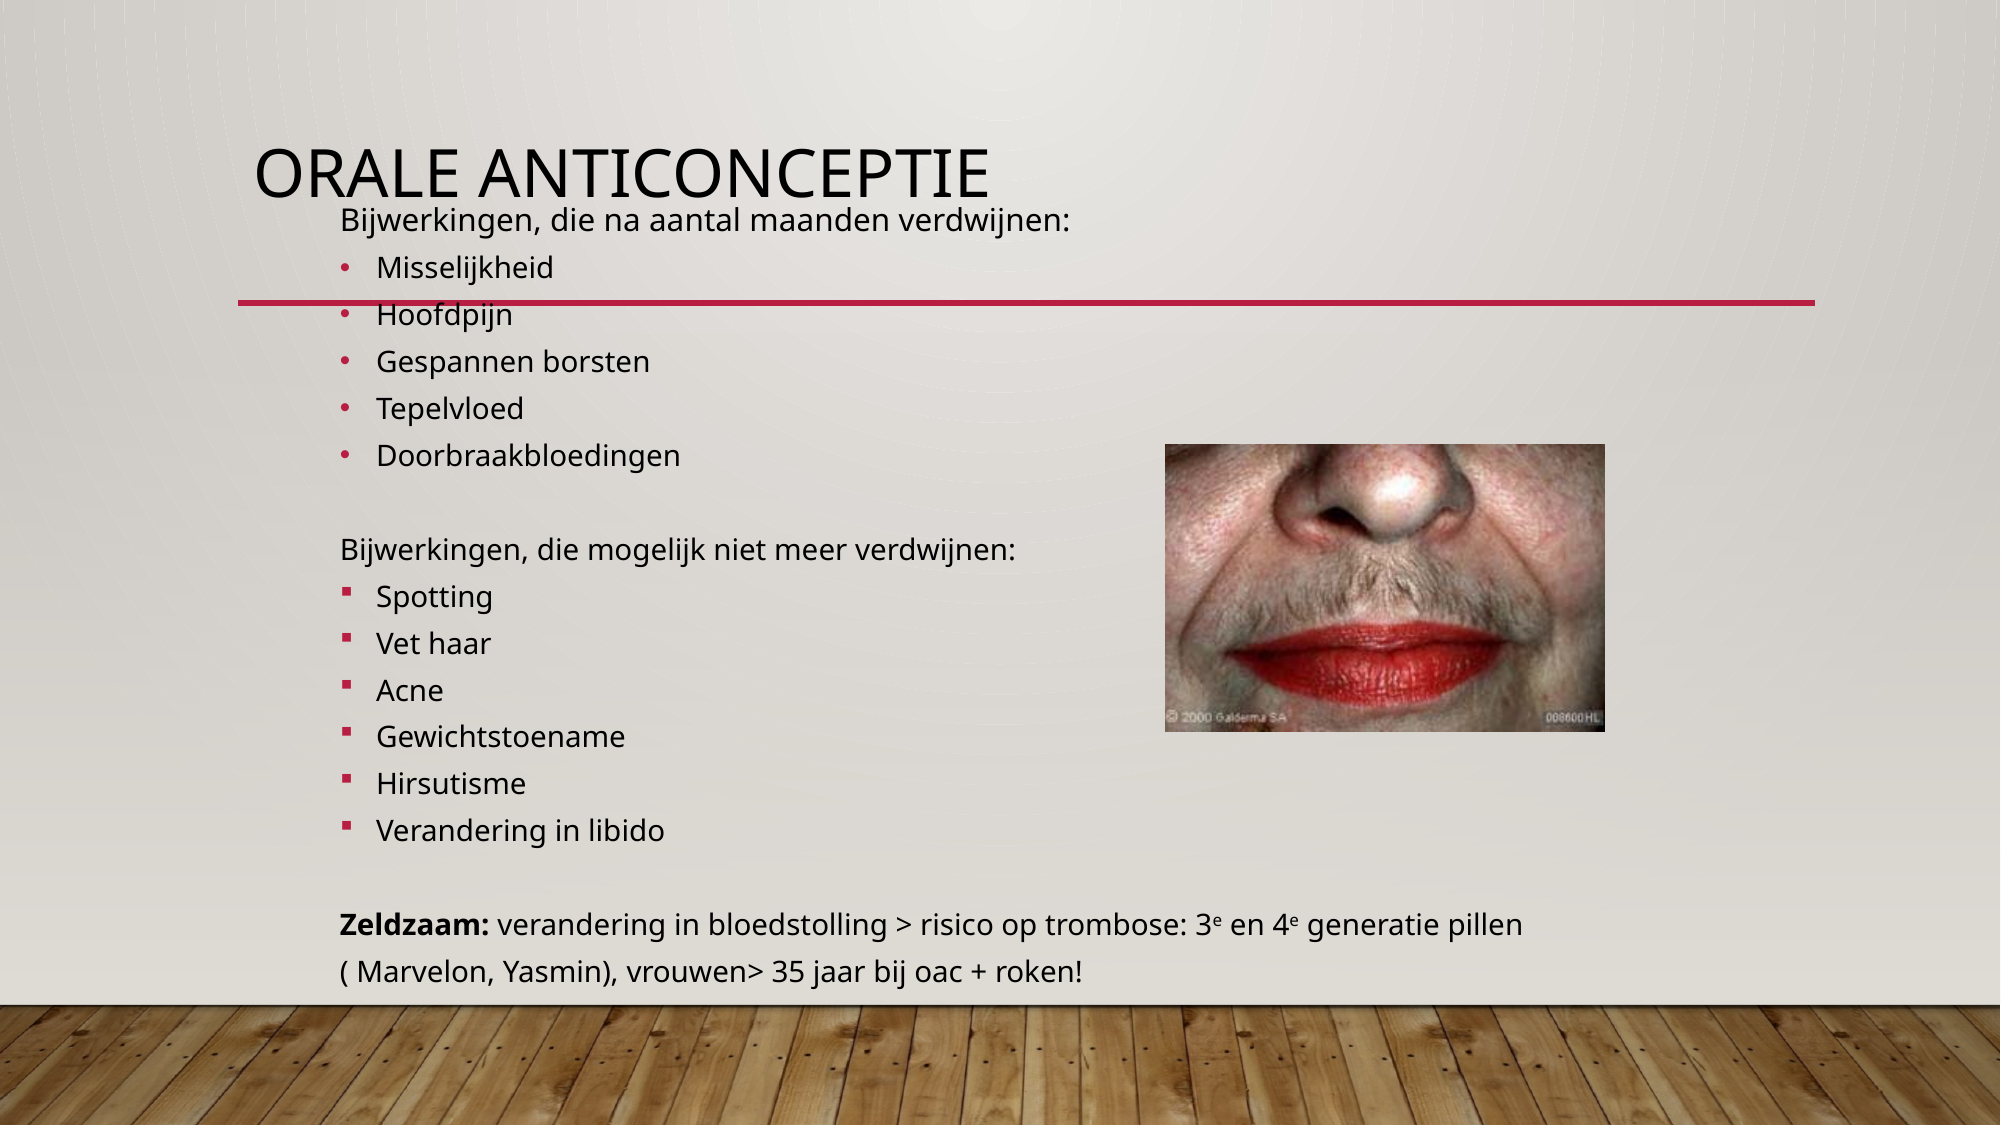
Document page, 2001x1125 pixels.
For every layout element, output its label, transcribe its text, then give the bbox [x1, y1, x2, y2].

list Bijwerkingen, die na aantal maanden verdwijnen: Misselijkheid Hoofdpijn Gespannen borsten Tepelvloed Doorbraakbloedingen Bijwerkingen, die mogelijk niet meer verdwijnen: Spotting Vet haar Acne Gewichtstoename Hirsutisme Verandering in libido Zeldzaam: verandering in bloedstolling > risico op trombose: 3e en 4e generatie pillen ( Marvelon, Yasmin), vrouwen> 35 jaar bij oac + roken! [324, 200, 1675, 1094]
picture [0, 1005, 2000, 1125]
picture [1165, 443, 1605, 732]
title Orale anticonceptie [238, 131, 1814, 305]
